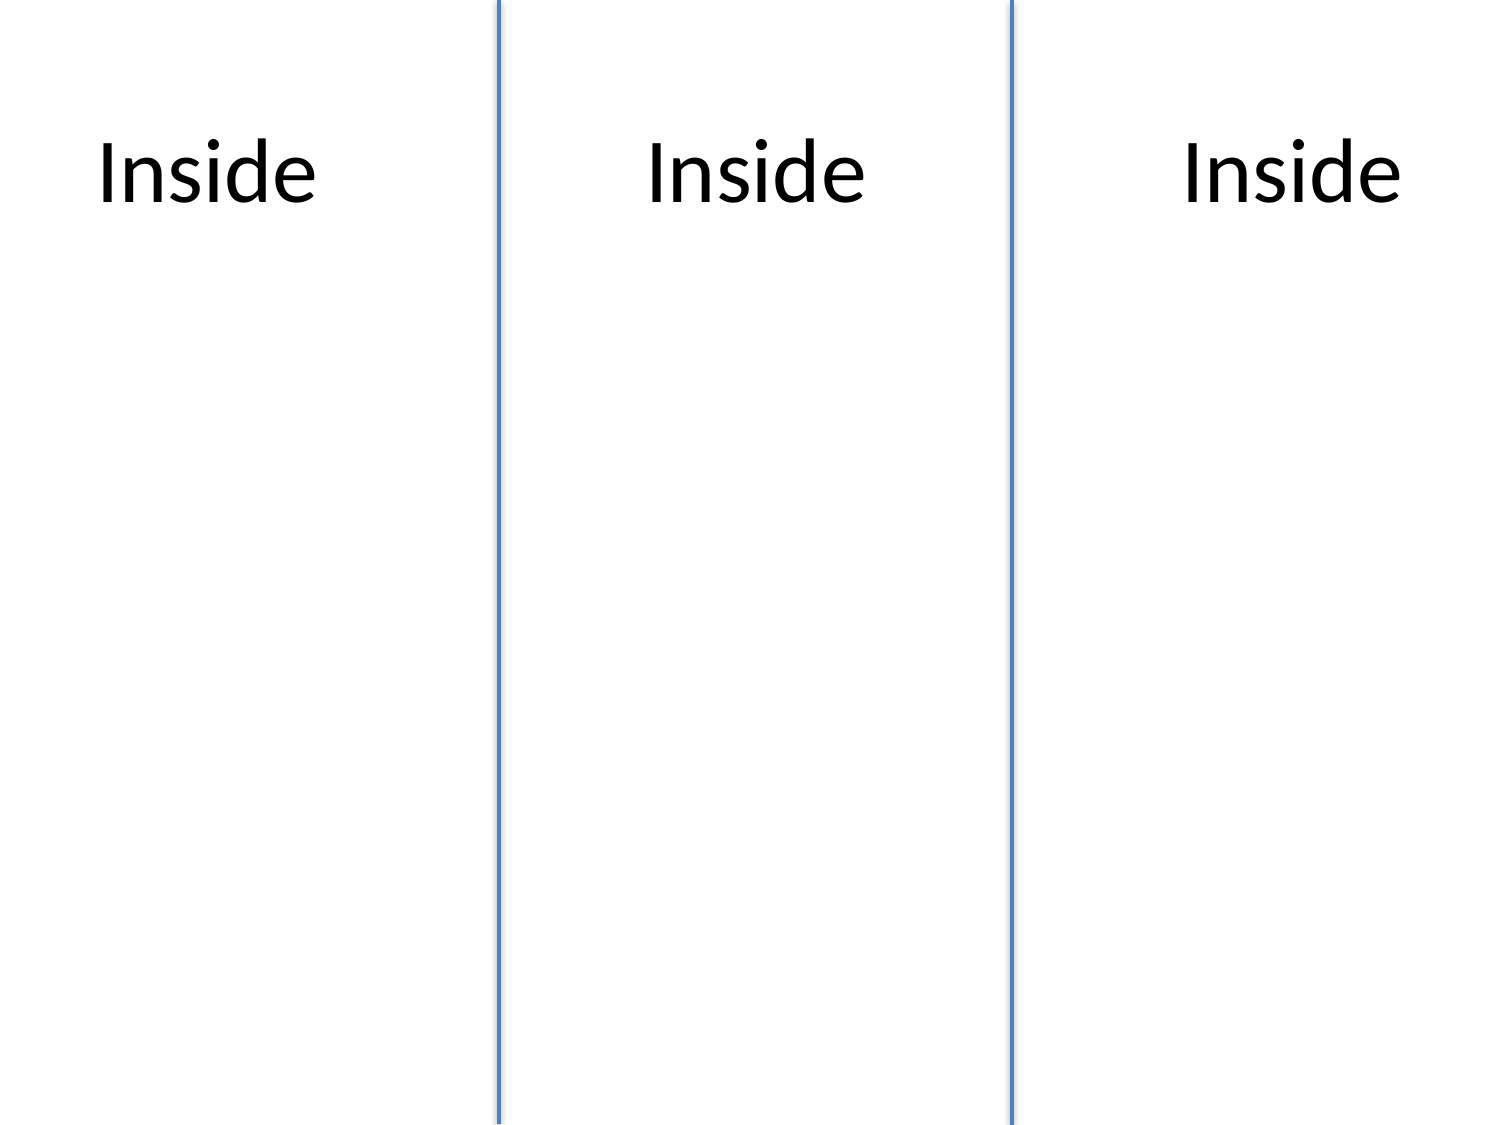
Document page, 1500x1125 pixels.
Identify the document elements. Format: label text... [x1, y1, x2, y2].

text_box Inside [1085, 44, 1500, 286]
text_box Inside [616, 44, 897, 286]
title Inside [51, 44, 364, 286]
